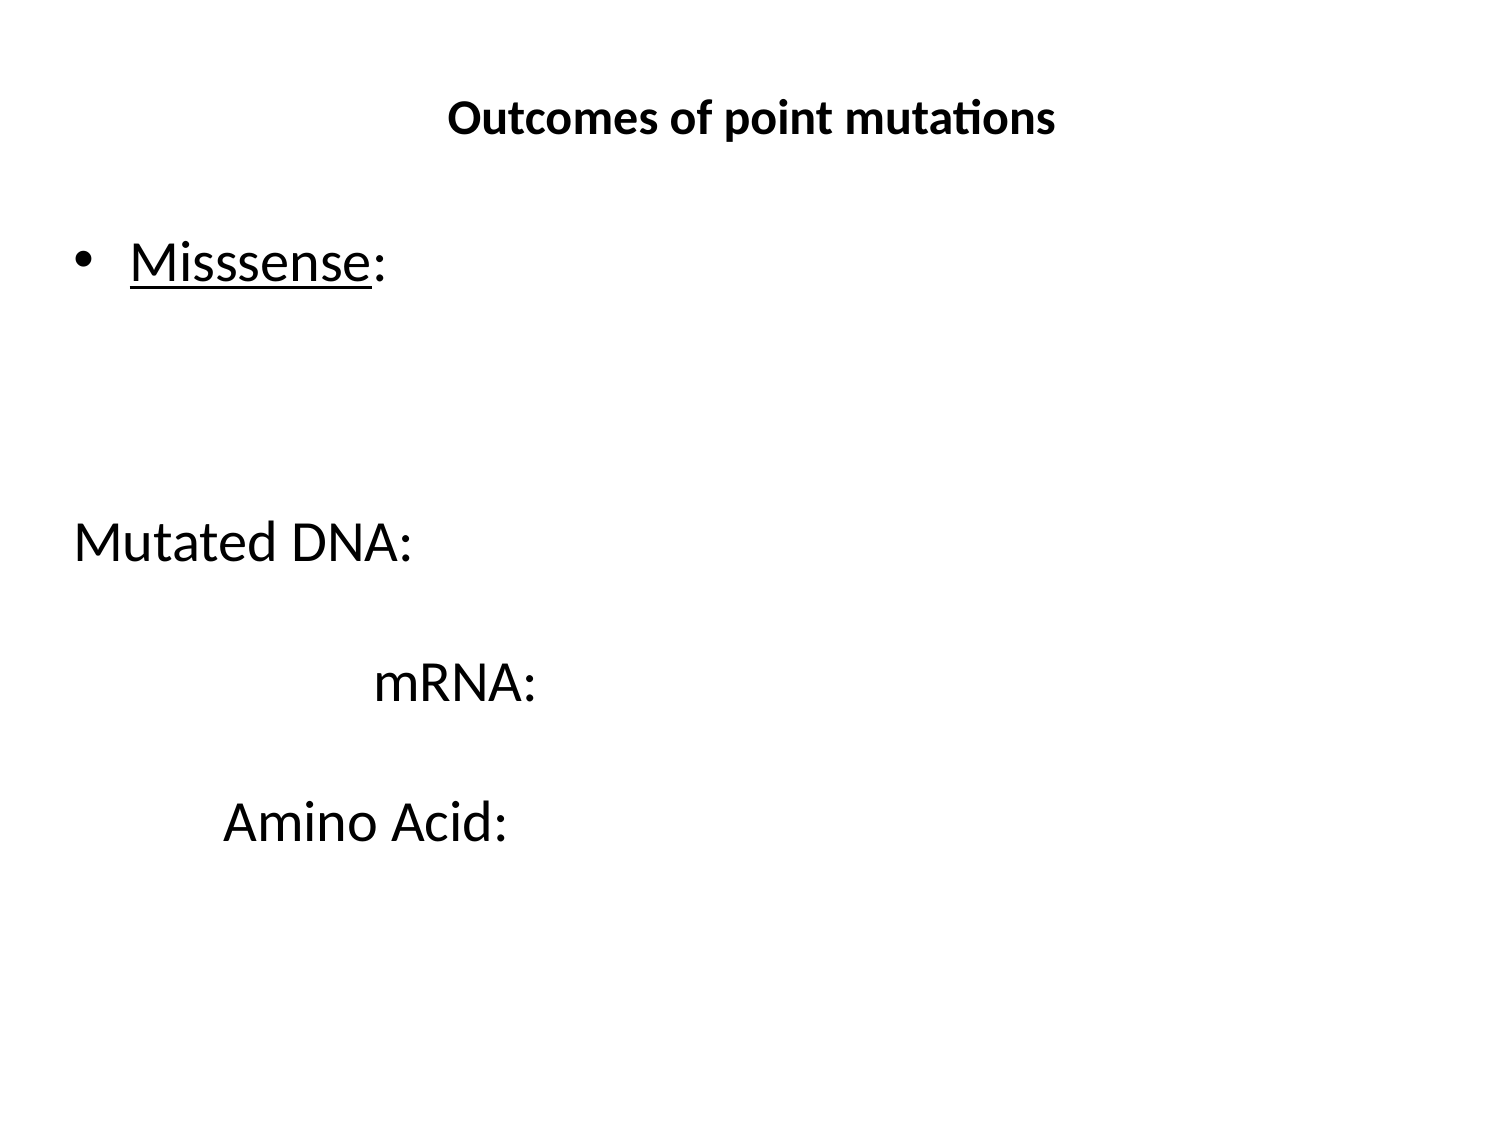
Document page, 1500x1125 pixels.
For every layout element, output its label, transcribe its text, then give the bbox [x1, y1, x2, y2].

text_box Misssense: Mutated DNA: mRNA: Amino Acid: [58, 216, 1500, 861]
title Outcomes of point mutations [110, 32, 1405, 196]
